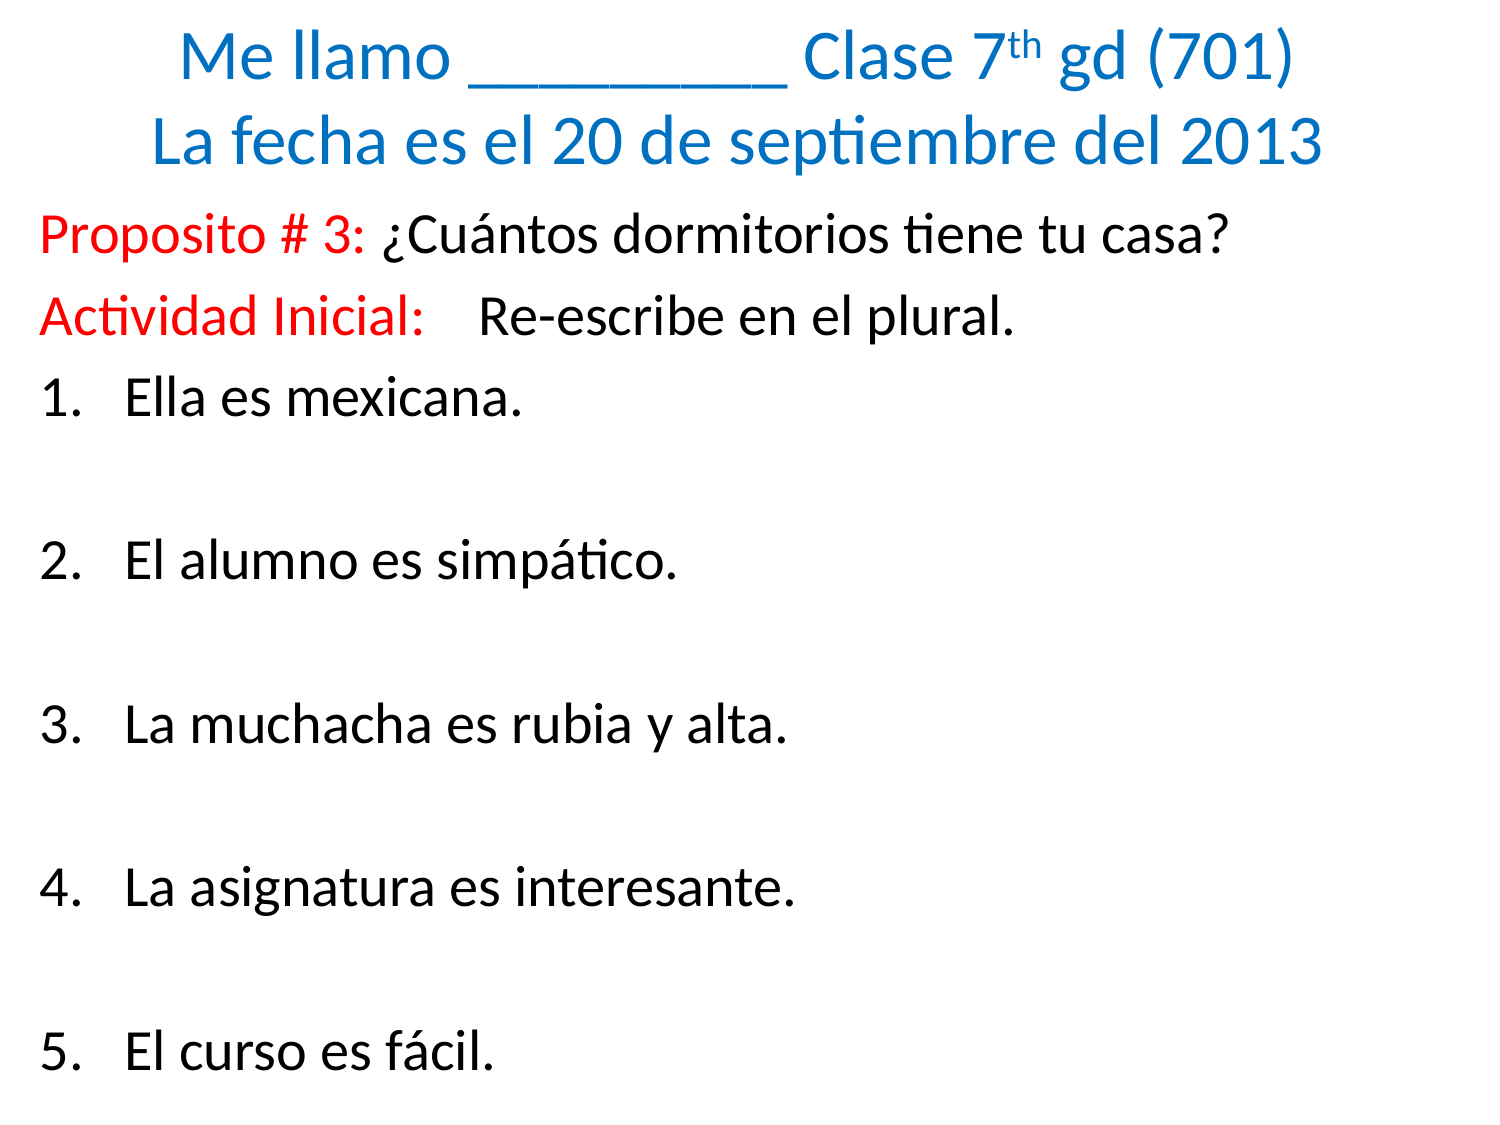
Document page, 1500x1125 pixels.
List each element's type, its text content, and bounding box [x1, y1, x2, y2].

title Me llamo _________ Clase 7th gd (701) La fecha es el 20 de septiembre del 2013 [62, 0, 1413, 187]
list Proposito # 3: ¿Cuántos dormitorios tiene tu casa? Actividad Inicial: Re-escribe en el plural. Ella es mexicana. El alumno es simpático. La muchacha es rubia y alta. La asignatura es interesante. El curso es fácil. [24, 187, 1463, 1125]
